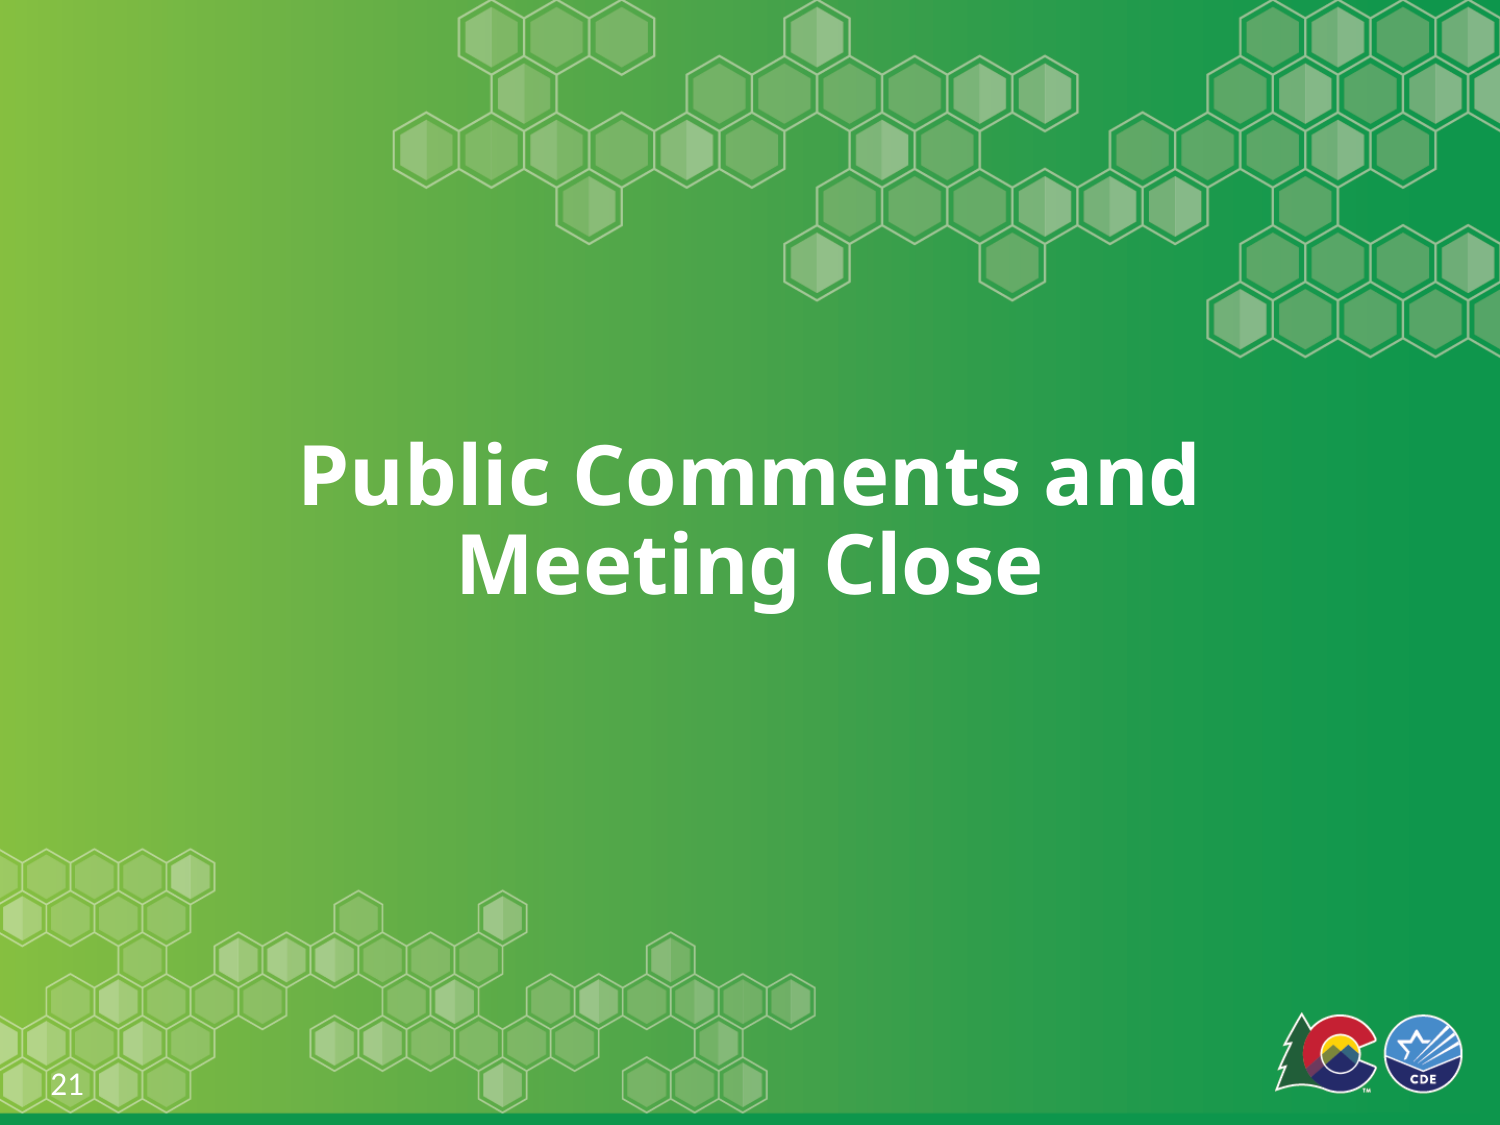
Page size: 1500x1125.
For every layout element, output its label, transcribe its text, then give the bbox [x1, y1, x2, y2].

title Public Comments and Meeting Close [112, 425, 1388, 810]
slide_number 21 [35, 1054, 373, 1115]
picture [0, 0, 1500, 1125]
